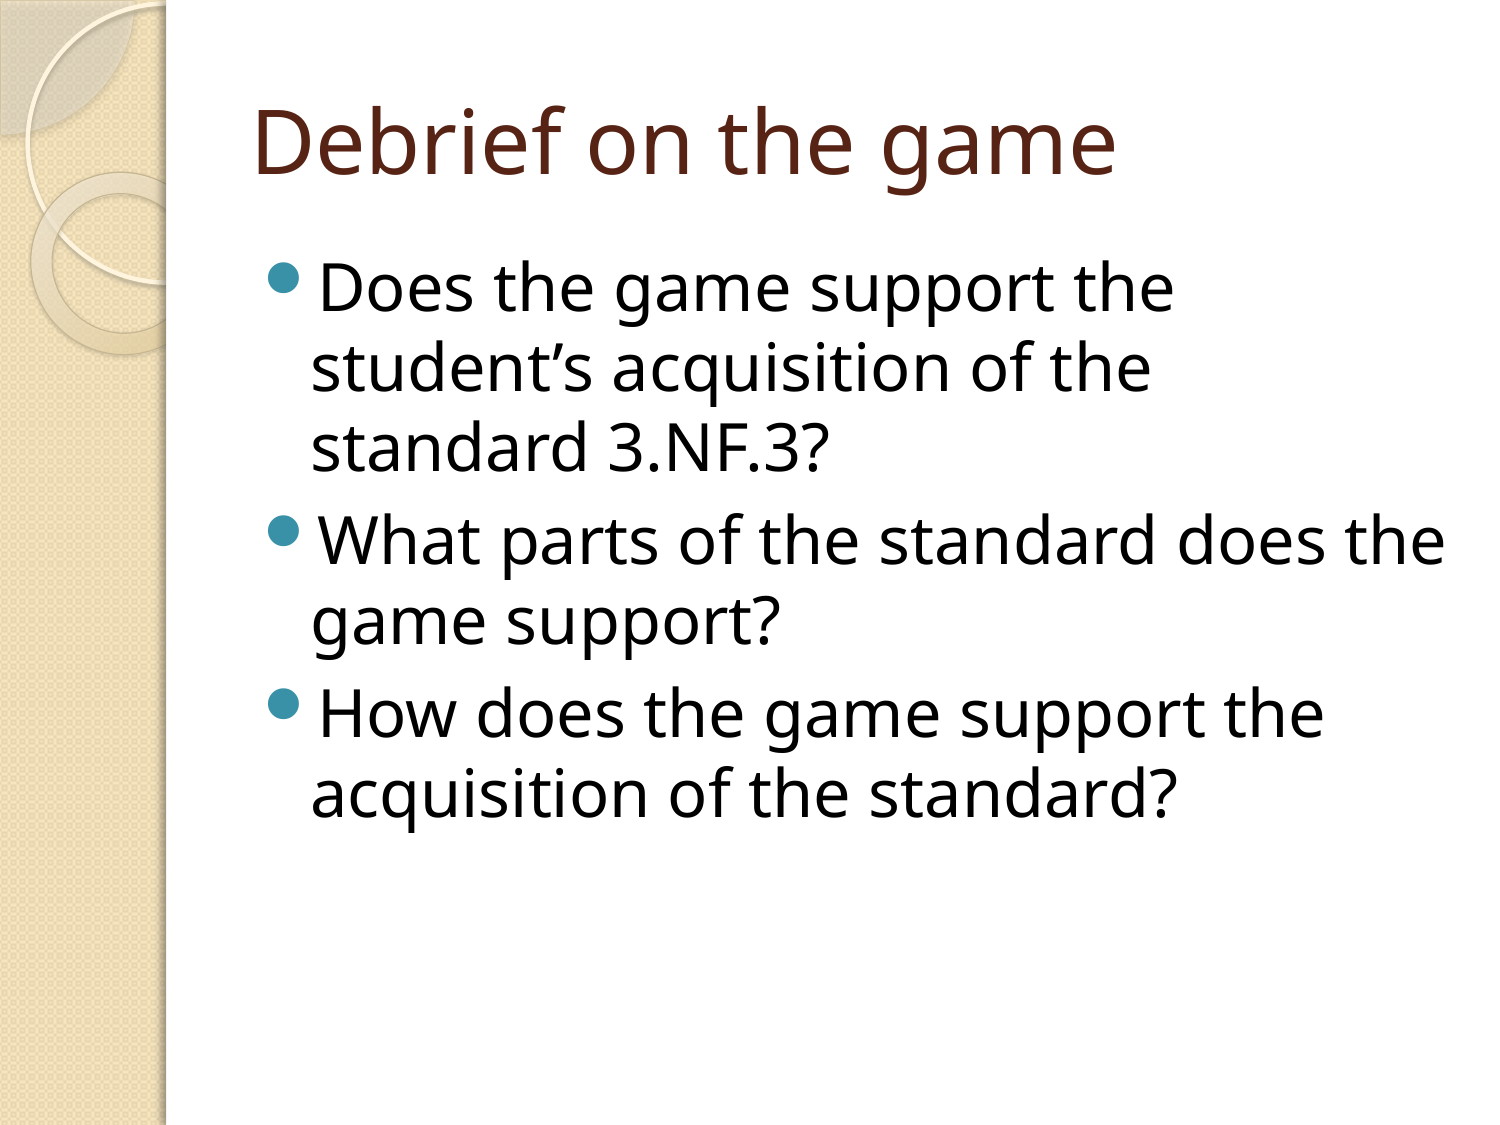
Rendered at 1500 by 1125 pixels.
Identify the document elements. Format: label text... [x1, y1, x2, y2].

list Does the game support the student’s acquisition of the standard 3.NF.3? What parts of the standard does the game support? How does the game support the acquisition of the standard? [235, 237, 1466, 1025]
title Debrief on the game [235, 45, 1466, 233]
